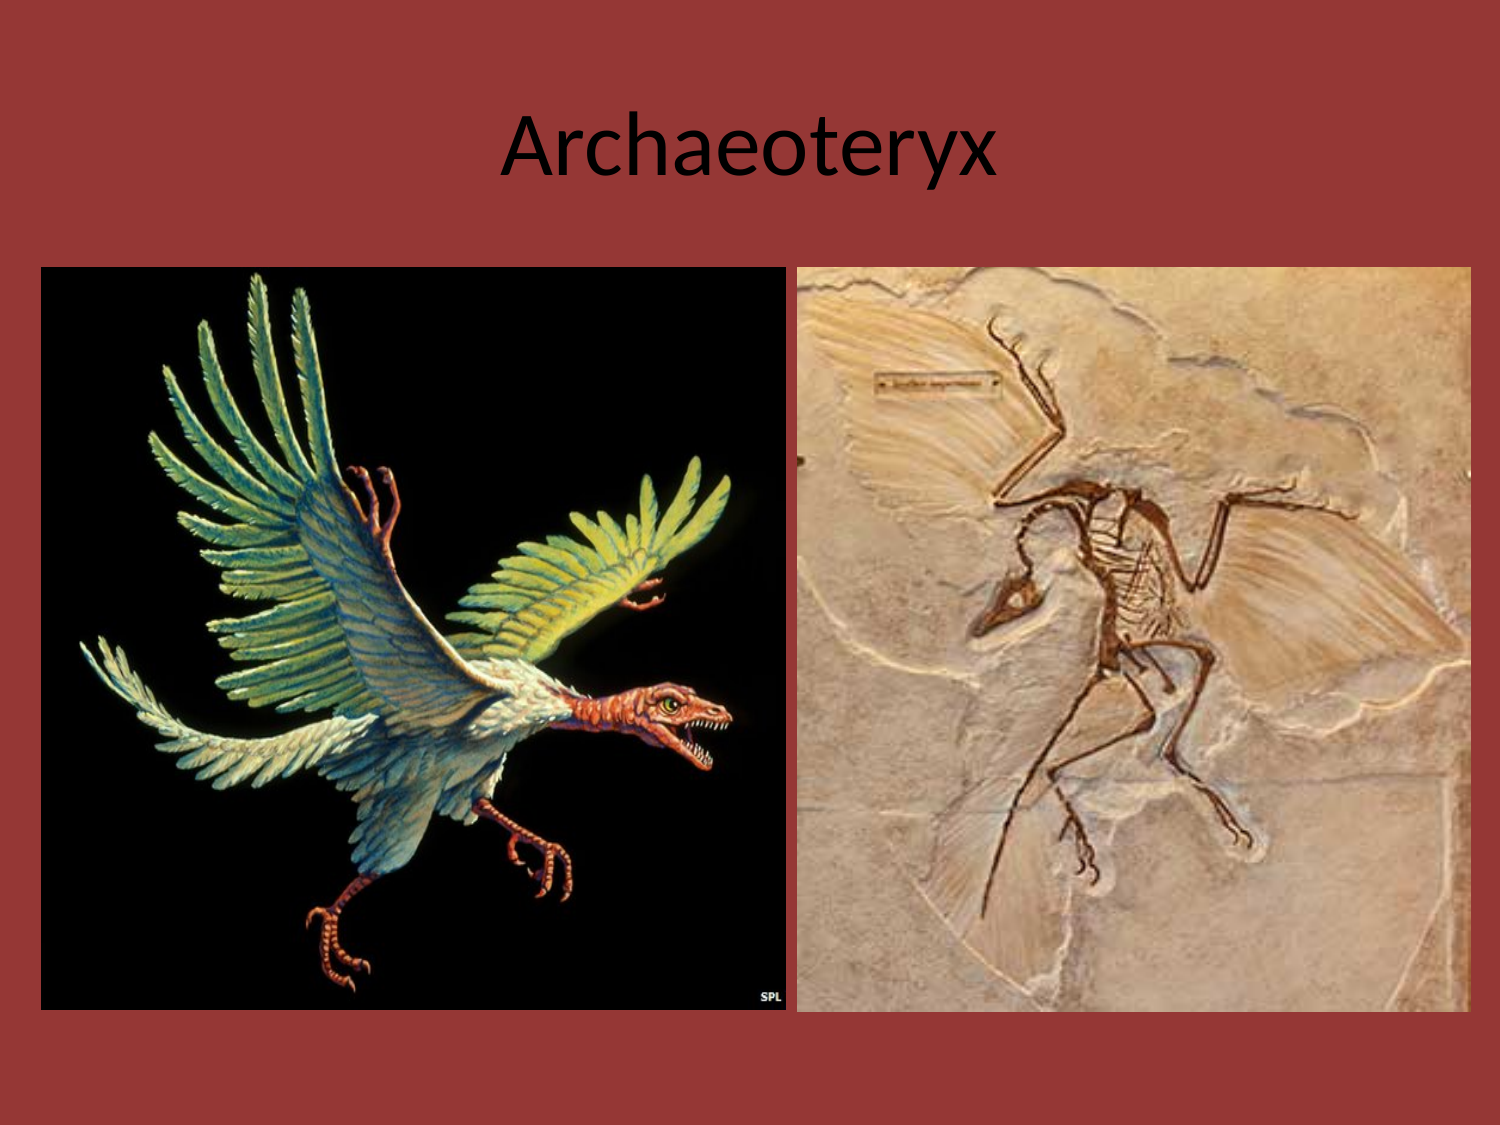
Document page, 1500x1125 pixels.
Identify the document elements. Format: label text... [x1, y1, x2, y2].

picture [796, 266, 1471, 1012]
title Archaeoteryx [75, 45, 1425, 233]
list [41, 266, 786, 1010]
